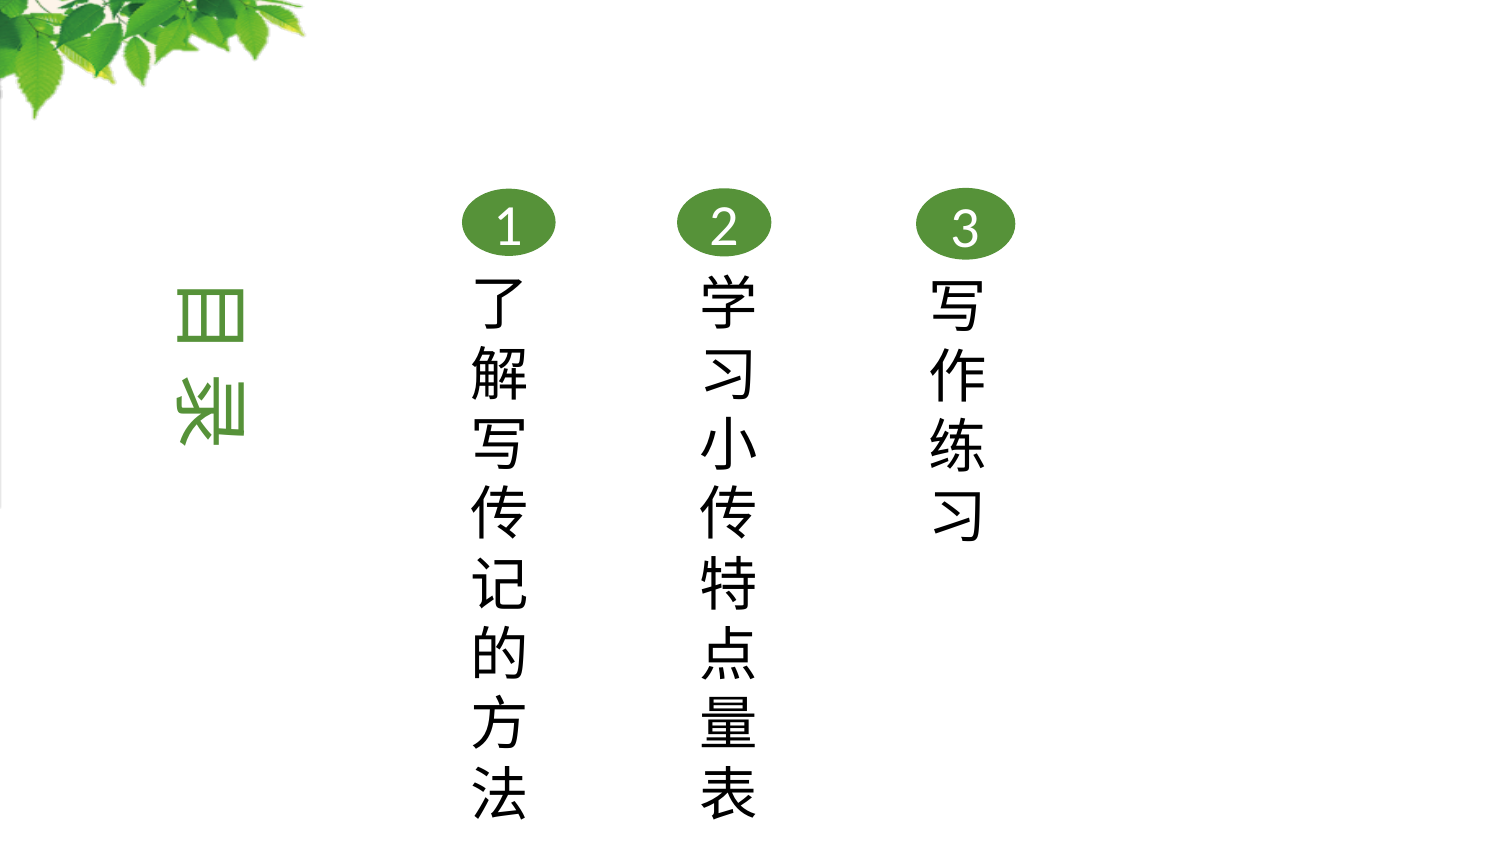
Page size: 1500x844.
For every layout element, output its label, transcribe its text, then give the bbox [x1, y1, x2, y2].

picture [0, 0, 1500, 635]
text_box 了解写传记的方法 [469, 644, 485, 834]
text_box 学习小传特点量表 [684, 644, 754, 834]
